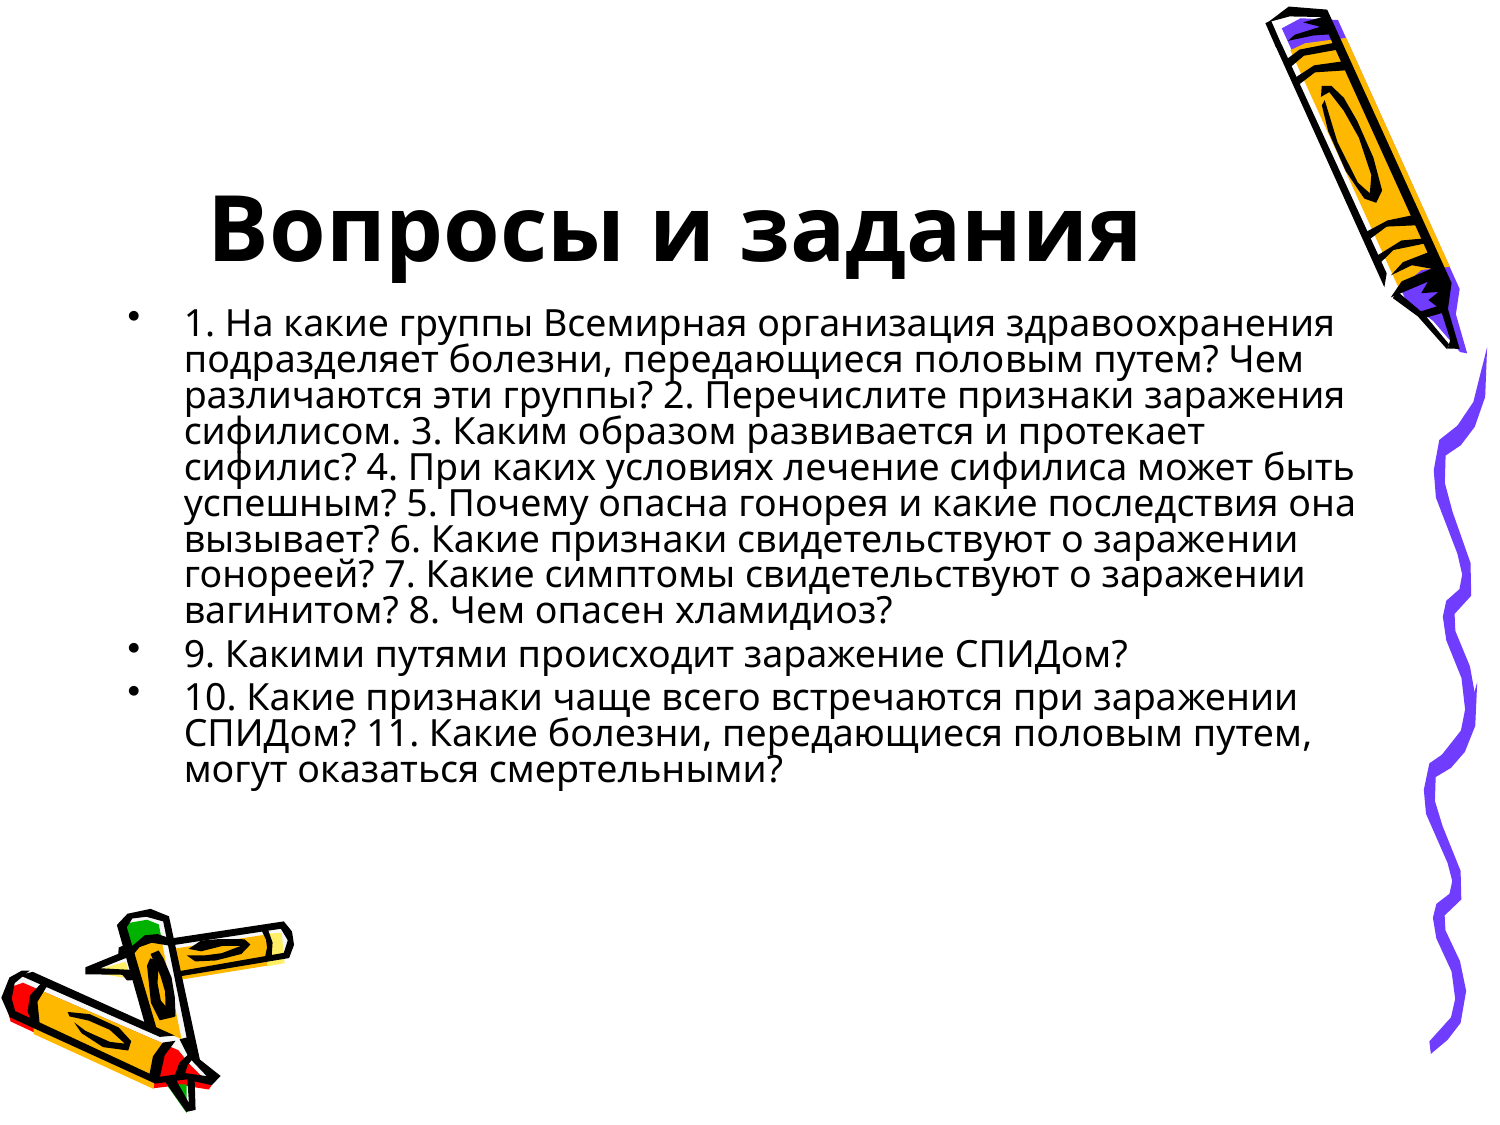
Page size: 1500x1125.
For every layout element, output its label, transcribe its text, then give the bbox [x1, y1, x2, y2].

list 1. На какие группы Всемирная организация здраво­охранения подразделяет болезни, передающиеся поло­вым путем? Чем различаются эти группы? 2. Перечис­лите признаки заражения сифилисом. 3. Каким обра­зом развивается и протекает сифилис? 4. При каких условиях лечение сифилиса может быть успешным? 5. Почему опасна гонорея и какие последствия она вы­зывает? 6. Какие признаки свидетельствуют о зараже­нии гонореей? 7. Какие симптомы свидетельствуют о заражении вагинитом? 8. Чем опасен хламидиоз? 9. Какими путями происходит заражение СПИДом? 10. Какие признаки чаще всего встречаются при зара­жении СПИДом? 11. Какие болезни, передающиеся по­ловым путем, могут оказаться смертельными? [112, 299, 1376, 901]
title Вопросы и задания [112, 24, 1240, 288]
